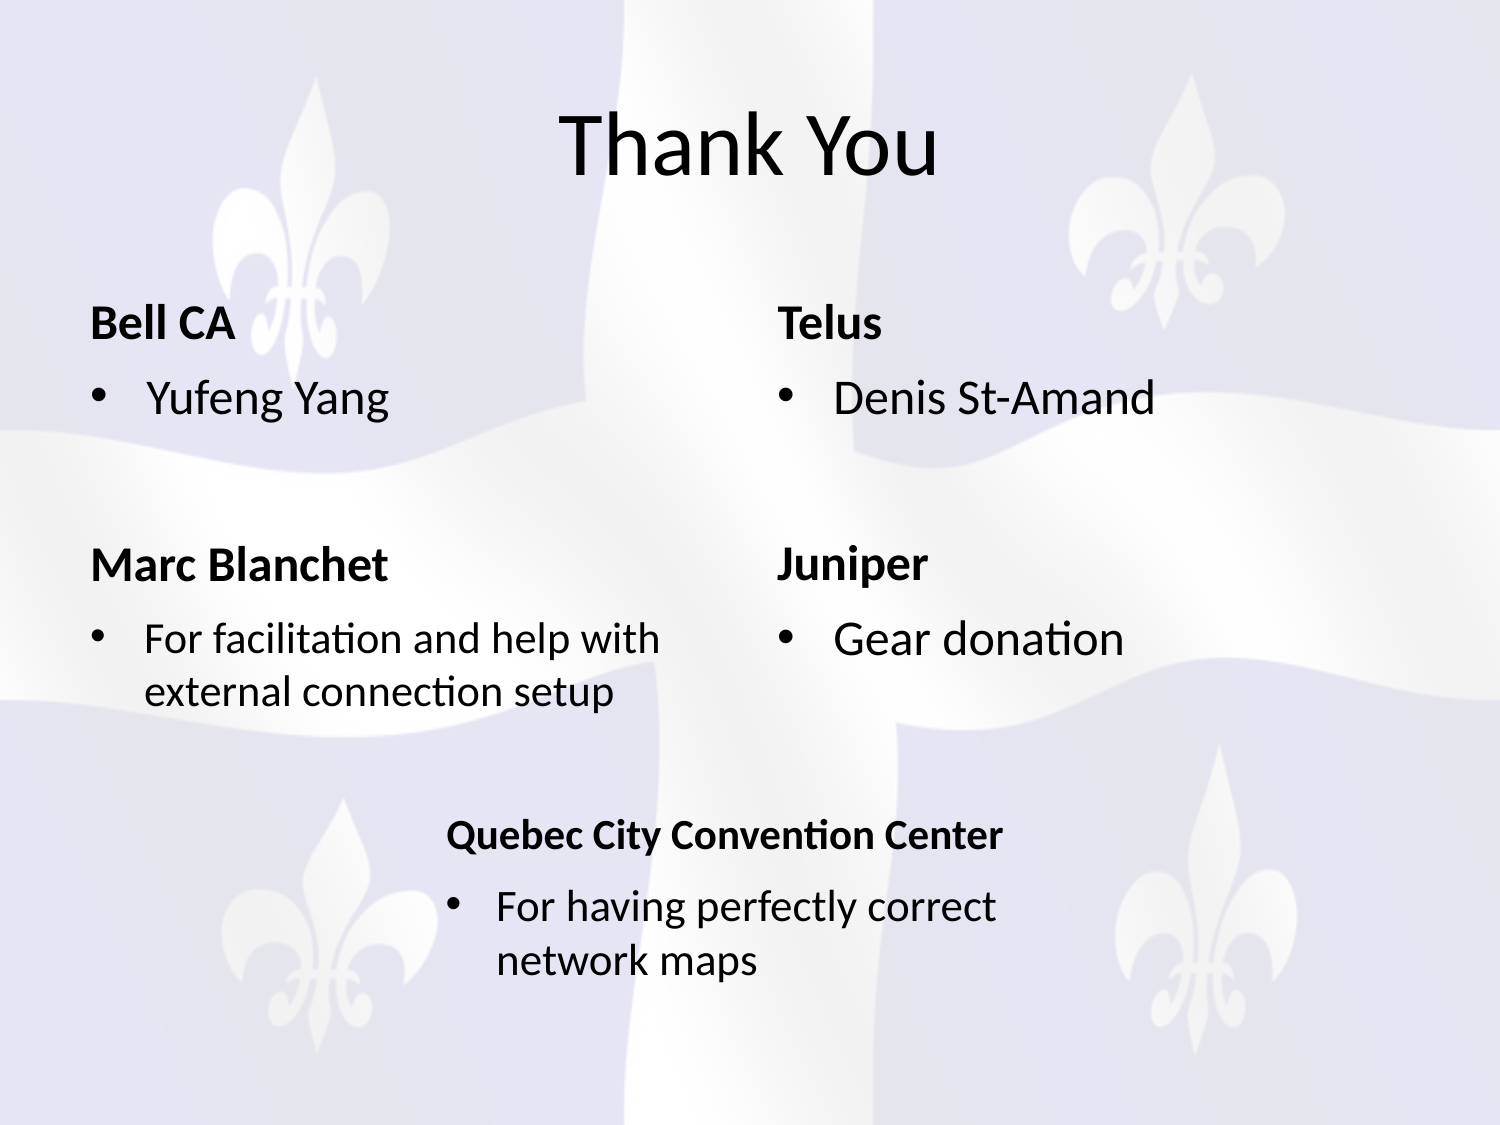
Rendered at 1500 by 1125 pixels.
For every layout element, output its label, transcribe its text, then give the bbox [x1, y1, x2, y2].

text_box Gear donation [761, 598, 1425, 722]
text_box For facilitation and help with external connection setup [75, 601, 738, 725]
list Bell CA [75, 251, 738, 356]
list Yufeng Yang [75, 356, 738, 480]
list Juniper [761, 493, 1425, 598]
text_box Marc Blanchet [75, 493, 738, 599]
text_box Quebec City Convention Center [431, 760, 1095, 866]
list Denis St-Amand [761, 356, 1425, 480]
title Thank You [75, 45, 1425, 233]
text_box For having perfectly correct network maps [430, 868, 1094, 992]
text_box Telus [762, 252, 1426, 358]
